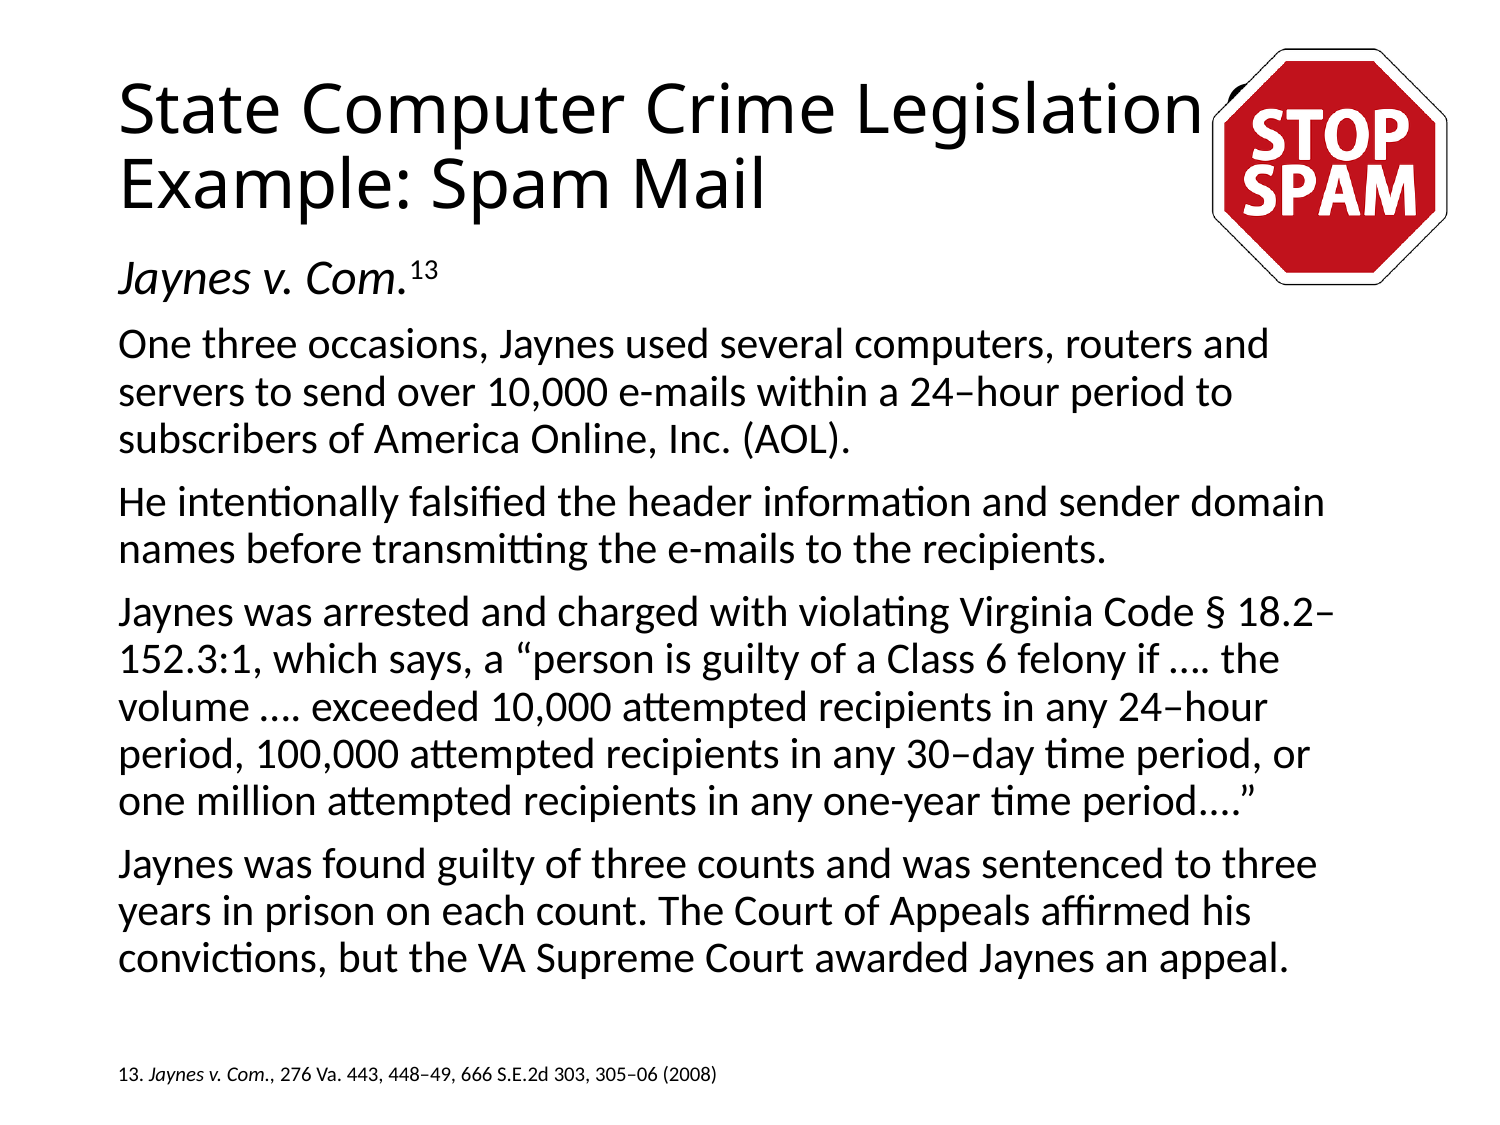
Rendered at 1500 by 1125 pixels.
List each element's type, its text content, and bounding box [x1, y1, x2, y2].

text_box 13. Jaynes v. Com., 276 Va. 443, 448–49, 666 S.E.2d 303, 305–06 (2008) [103, 1053, 1438, 1094]
picture [1211, 48, 1448, 286]
title State Computer Crime Legislation Case Example: Spam Mail [102, 39, 1398, 243]
list Jaynes v. Com.13 One three occasions, Jaynes used several computers, routers and servers to send over 10,000 e-mails within a 24–hour period to subscribers of America Online, Inc. (AOL). He intentionally falsified the header information and sender domain names before transmitting the e-mails to the recipients. Jaynes was arrested and charged with violating Virginia Code § 18.2–152.3:1, which says, a “person is guilty of a Class 6 felony if …. the volume …. exceeded 10,000 attempted recipients in any 24–hour period, 100,000 attempted recipients in any 30–day time period, or one million attempted recipients in any one-year time period....” Jaynes was found guilty of three counts and was sentenced to three years in prison on each count. The Court of Appeals affirmed his convictions, but the VA Supreme Court awarded Jaynes an appeal. [102, 243, 1398, 959]
